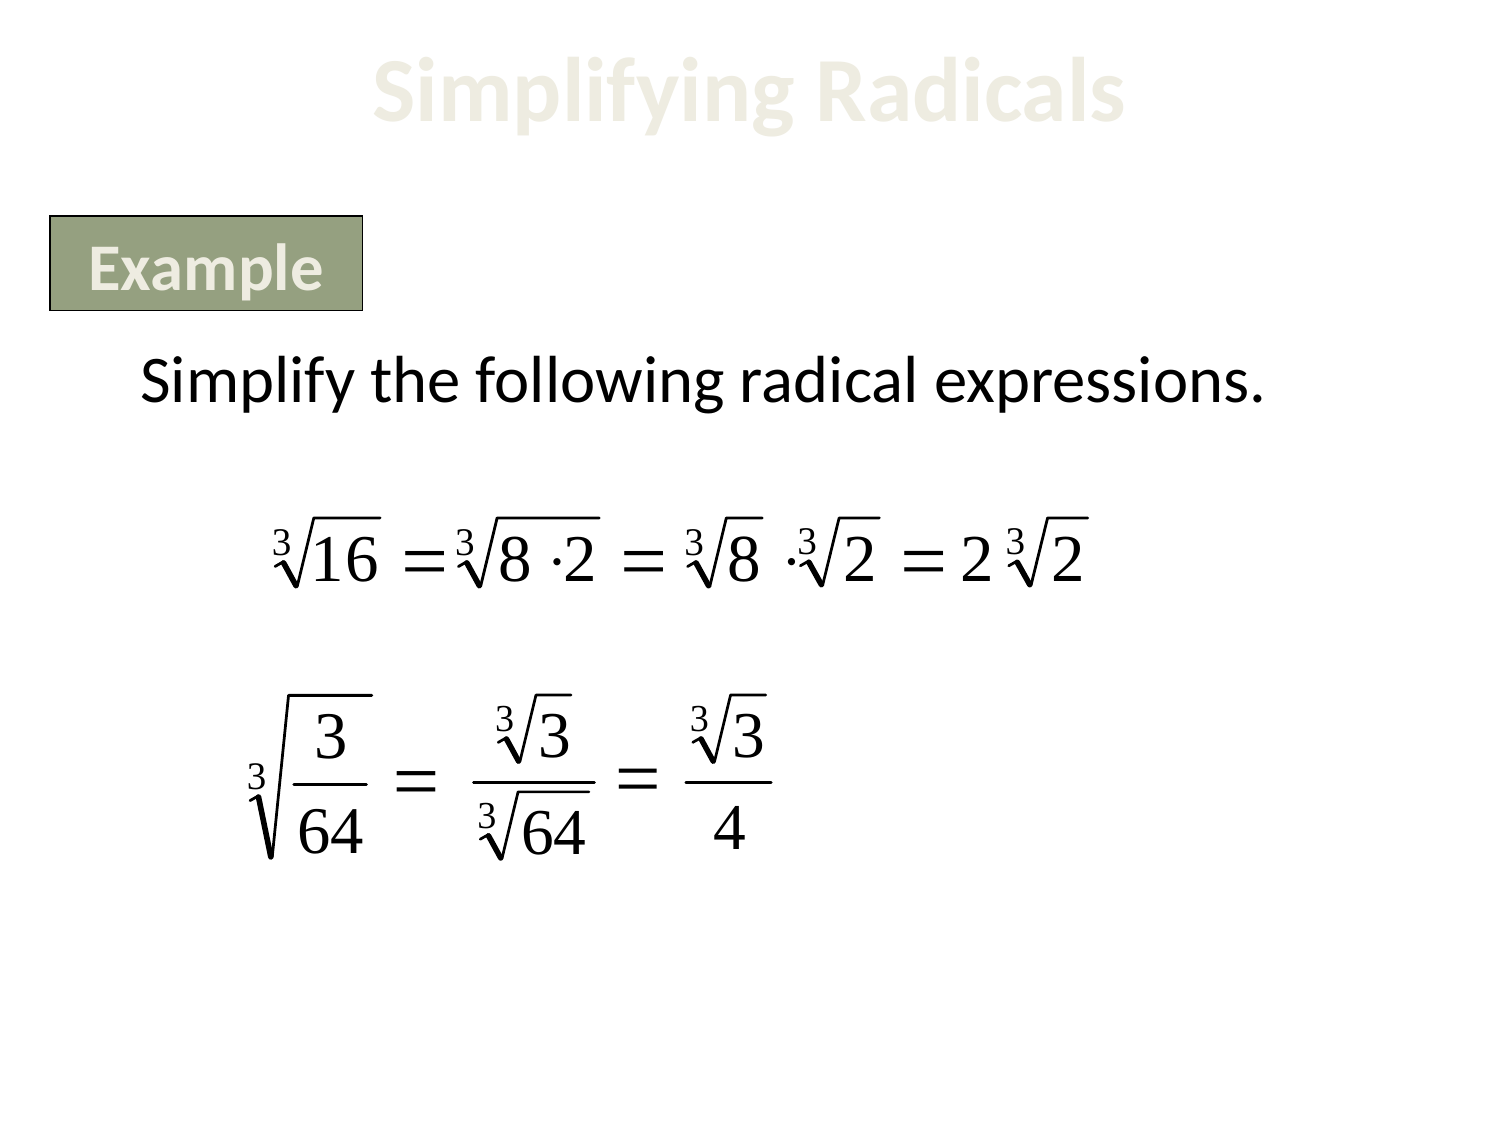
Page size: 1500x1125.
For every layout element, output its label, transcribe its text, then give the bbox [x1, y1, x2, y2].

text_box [462, 678, 660, 876]
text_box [445, 503, 664, 605]
text_box Example [49, 215, 363, 311]
text_box Simplifying Radicals [74, 35, 1425, 136]
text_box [674, 678, 785, 865]
list Simplify the following radical expressions. [125, 328, 1400, 442]
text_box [674, 503, 944, 605]
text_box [262, 503, 443, 605]
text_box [949, 503, 1102, 599]
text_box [237, 678, 438, 874]
